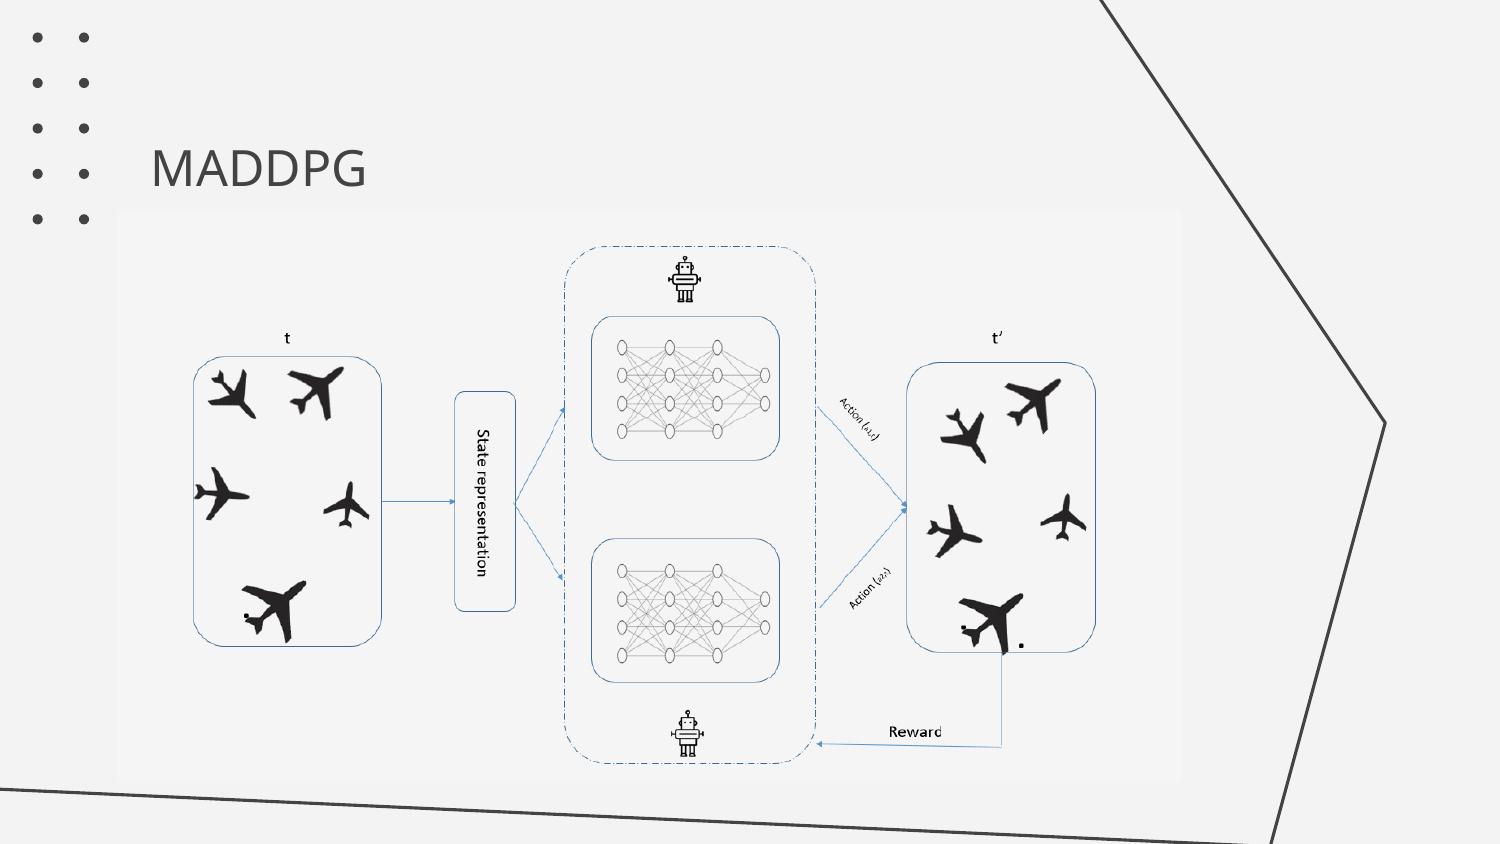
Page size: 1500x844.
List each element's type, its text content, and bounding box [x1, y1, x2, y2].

title MADDPG [135, 52, 622, 210]
picture [118, 211, 1182, 781]
